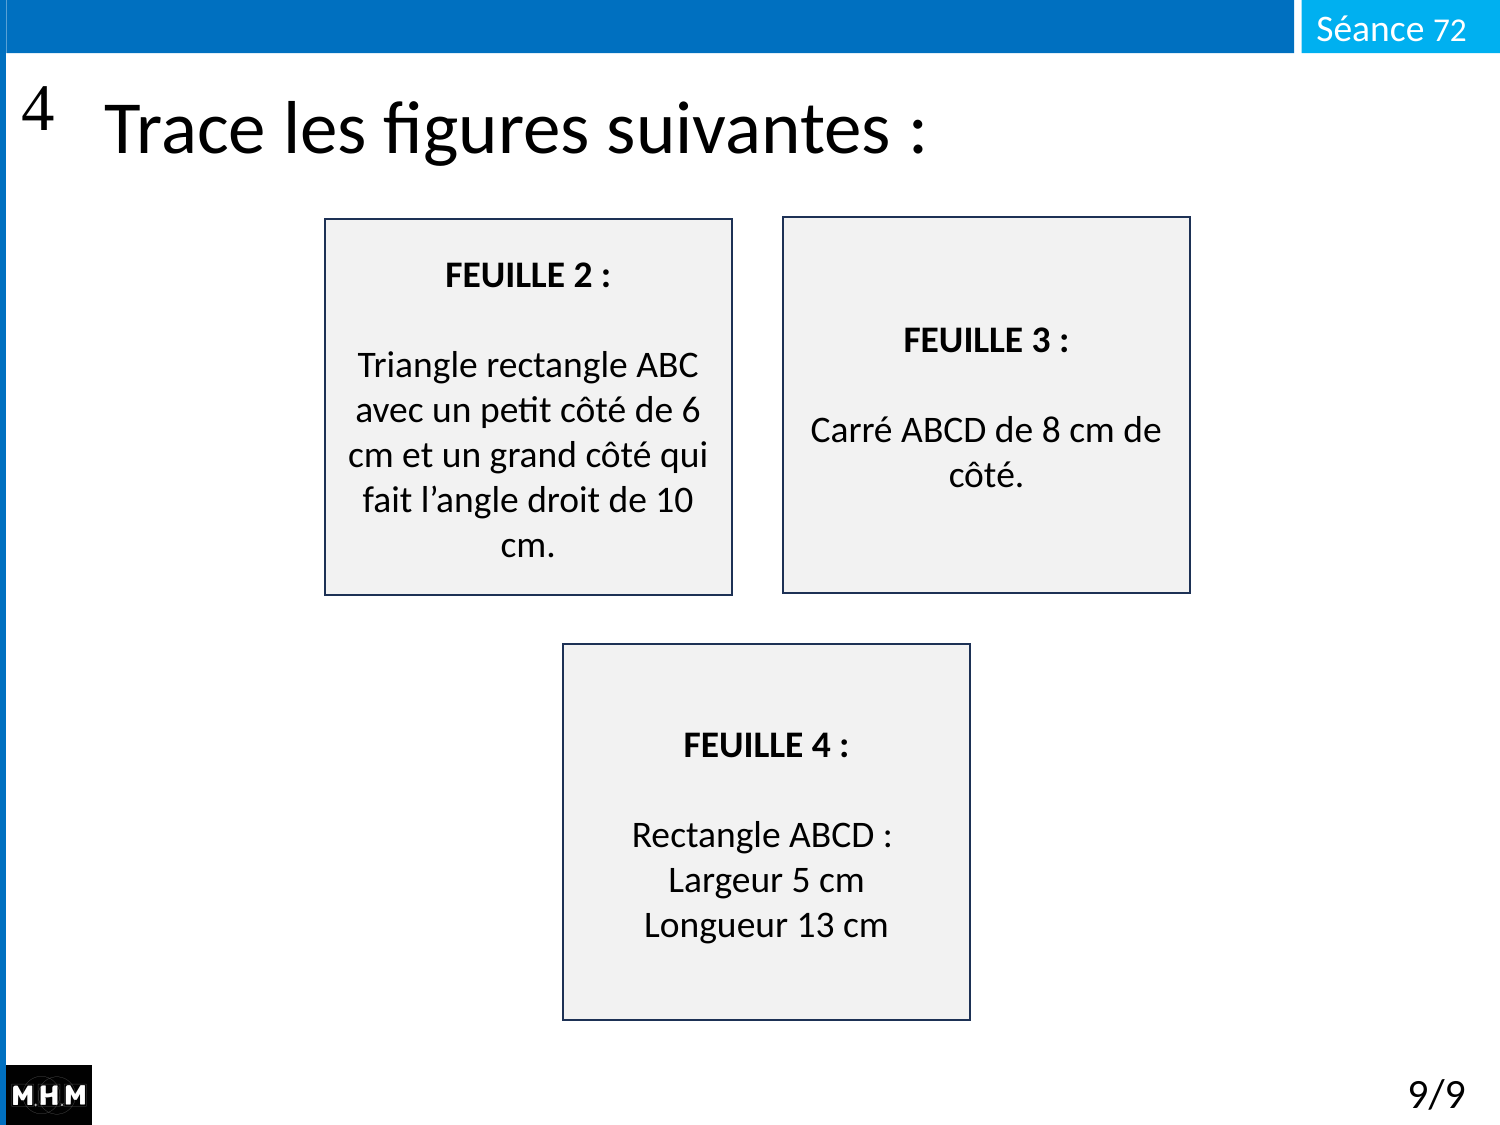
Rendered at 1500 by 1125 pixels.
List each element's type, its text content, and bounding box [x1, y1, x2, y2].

text_box FEUILLE 4 : Rectangle ABCD : Largeur 5 cm Longueur 13 cm [562, 643, 971, 1021]
list 9/9 [1373, 1064, 1500, 1125]
text_box FEUILLE 2 : Triangle rectangle ABC avec un petit côté de 6 cm et un grand côté qui fait l’angle droit de 10 cm. [324, 218, 733, 596]
title Trace les figures suivantes : [89, 78, 1474, 180]
picture [6, 1065, 92, 1125]
text_box FEUILLE 3 : Carré ABCD de 8 cm de côté. [782, 216, 1191, 594]
